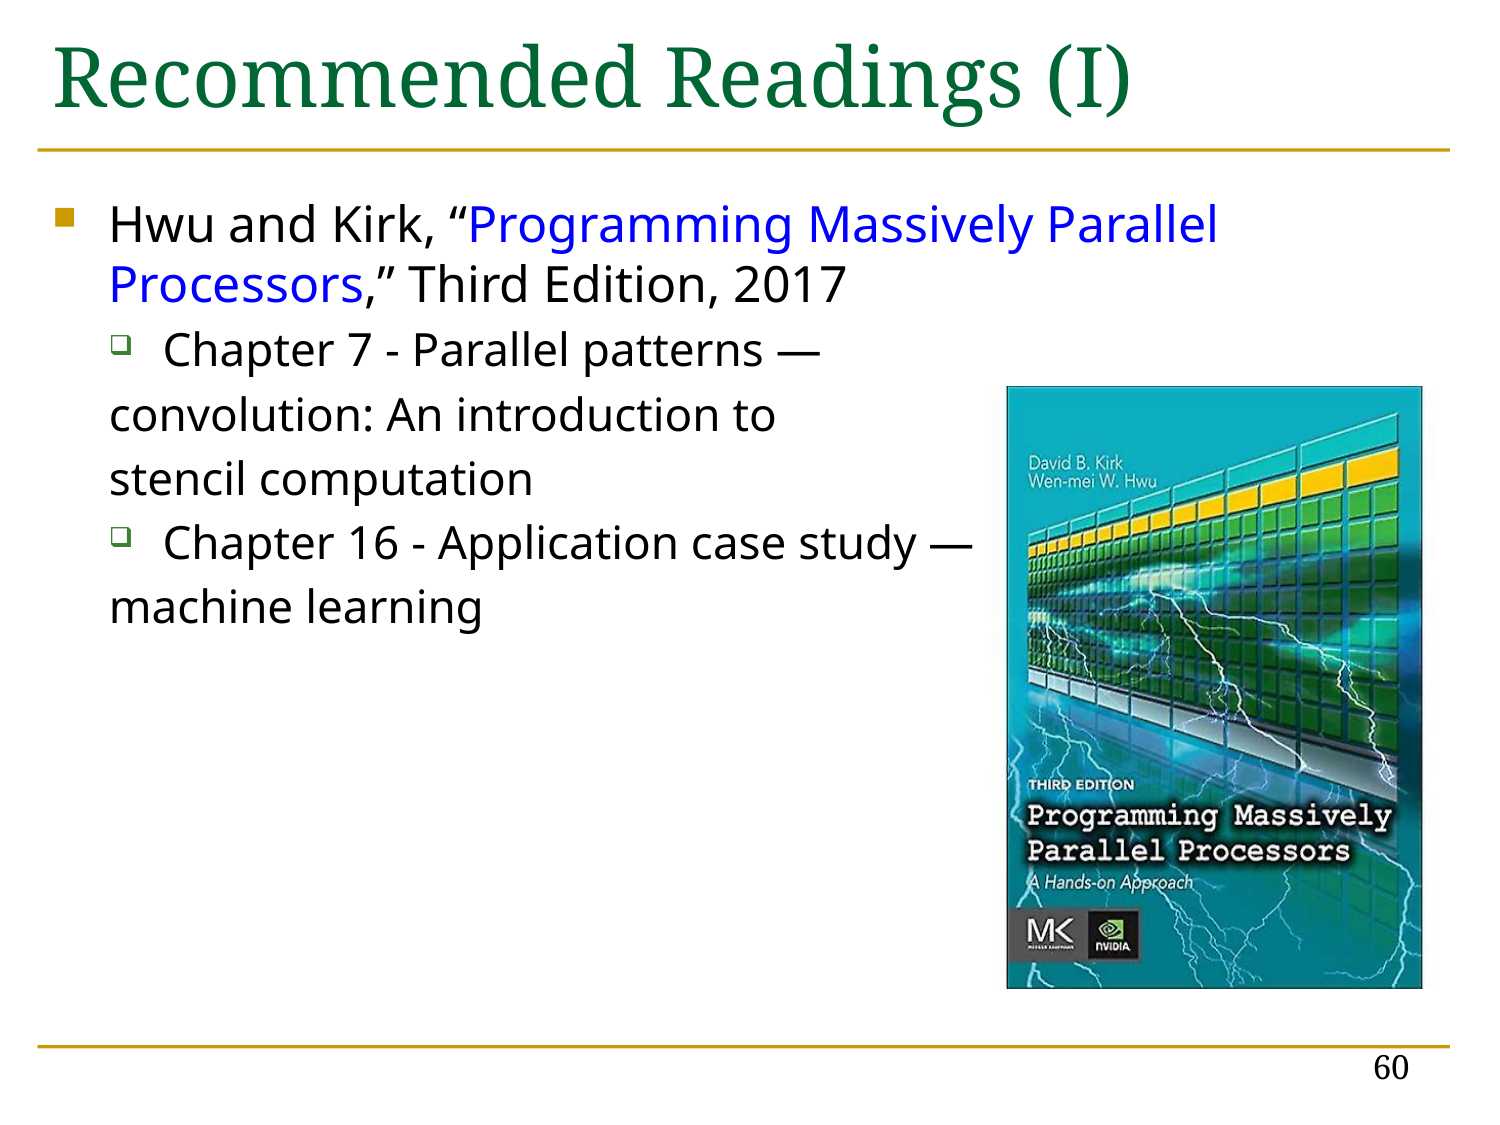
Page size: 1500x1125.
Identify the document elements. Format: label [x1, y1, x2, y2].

title [37, 0, 1451, 150]
picture [959, 386, 1471, 989]
list [37, 184, 1471, 1048]
slide_number [1074, 1023, 1426, 1100]
